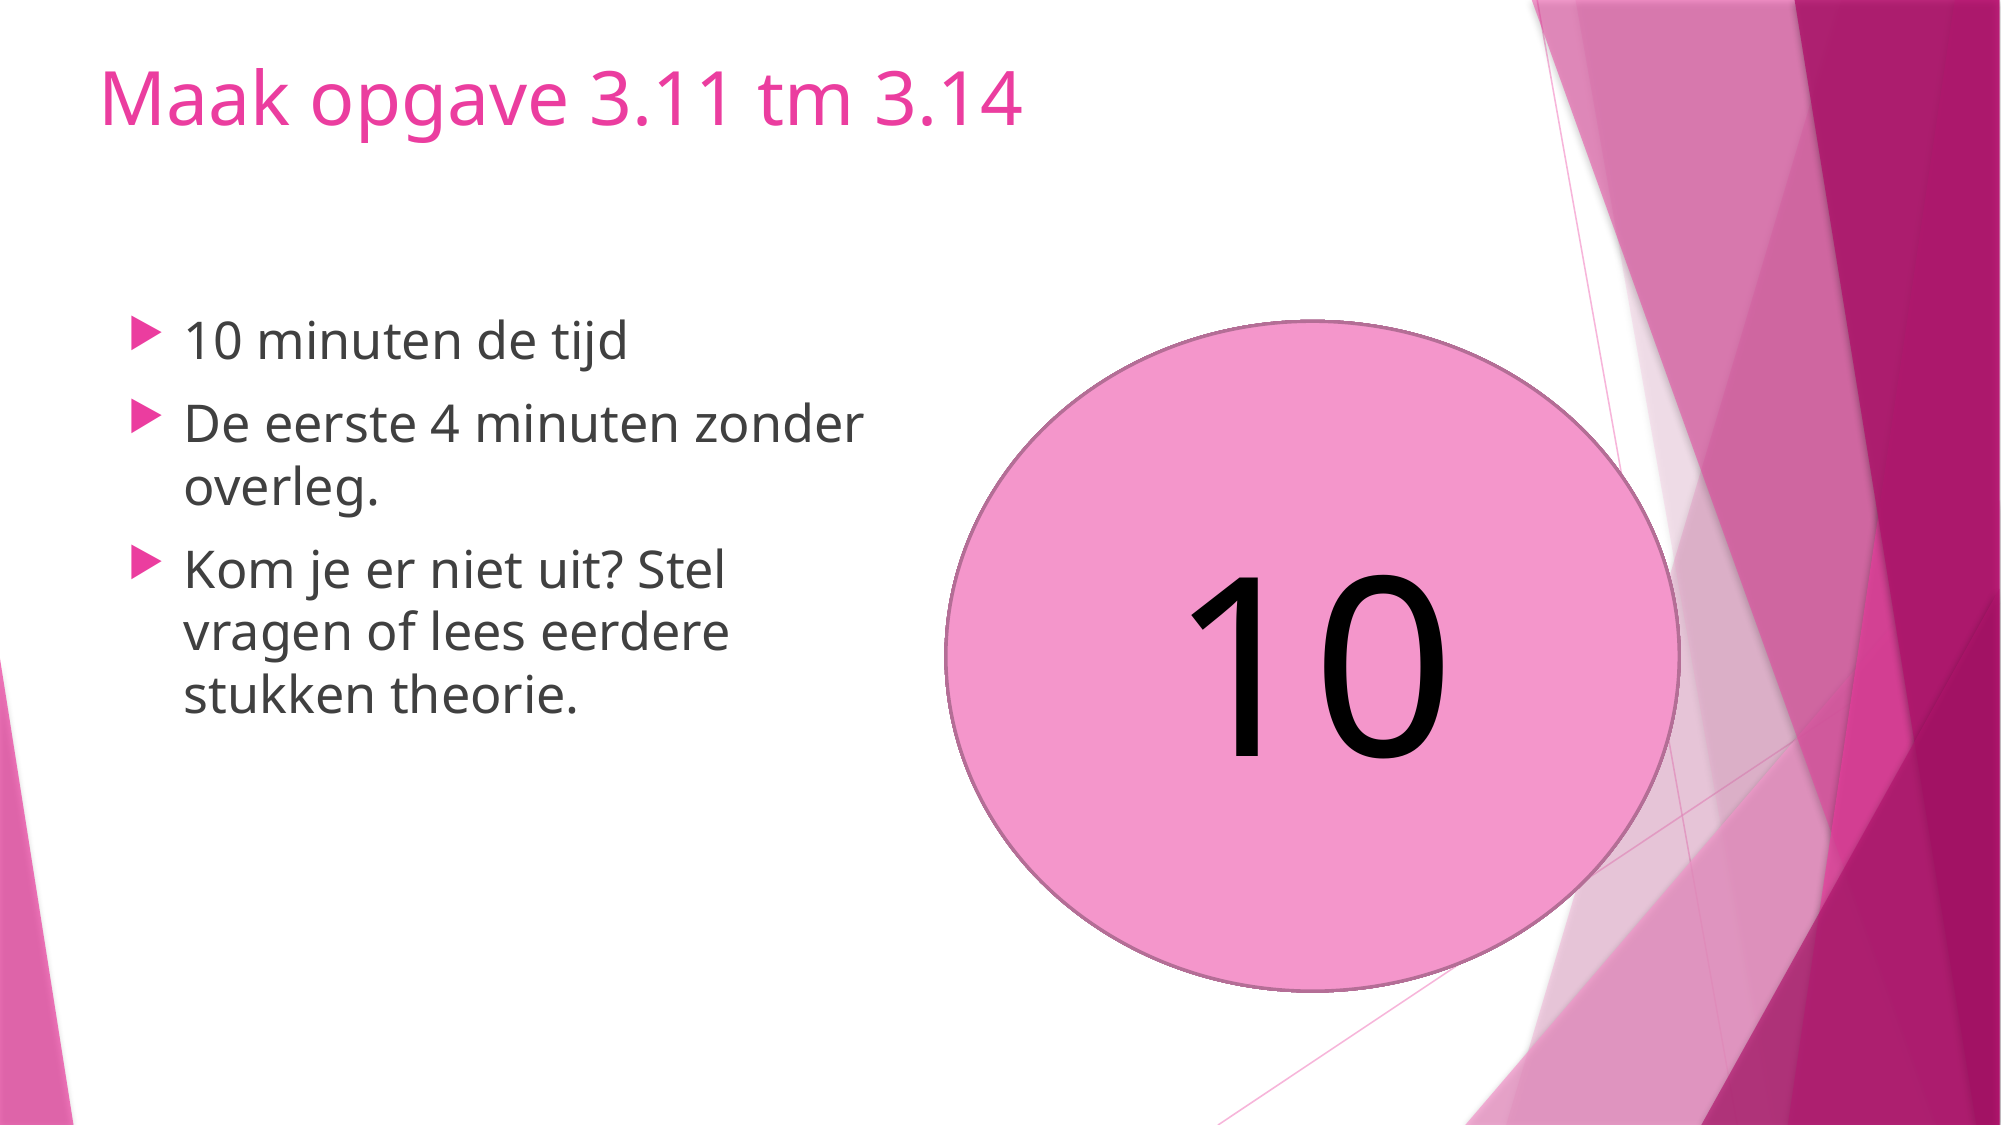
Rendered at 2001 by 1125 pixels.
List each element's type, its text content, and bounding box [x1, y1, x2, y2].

text_box 10 [944, 319, 1681, 993]
title Maak opgave 3.11 tm 3.14 [83, 42, 1494, 260]
list 10 minuten de tijd De eerste 4 minuten zonder overleg. Kom je er niet uit? Stel vragen of lees eerdere stukken theorie. [112, 299, 896, 992]
